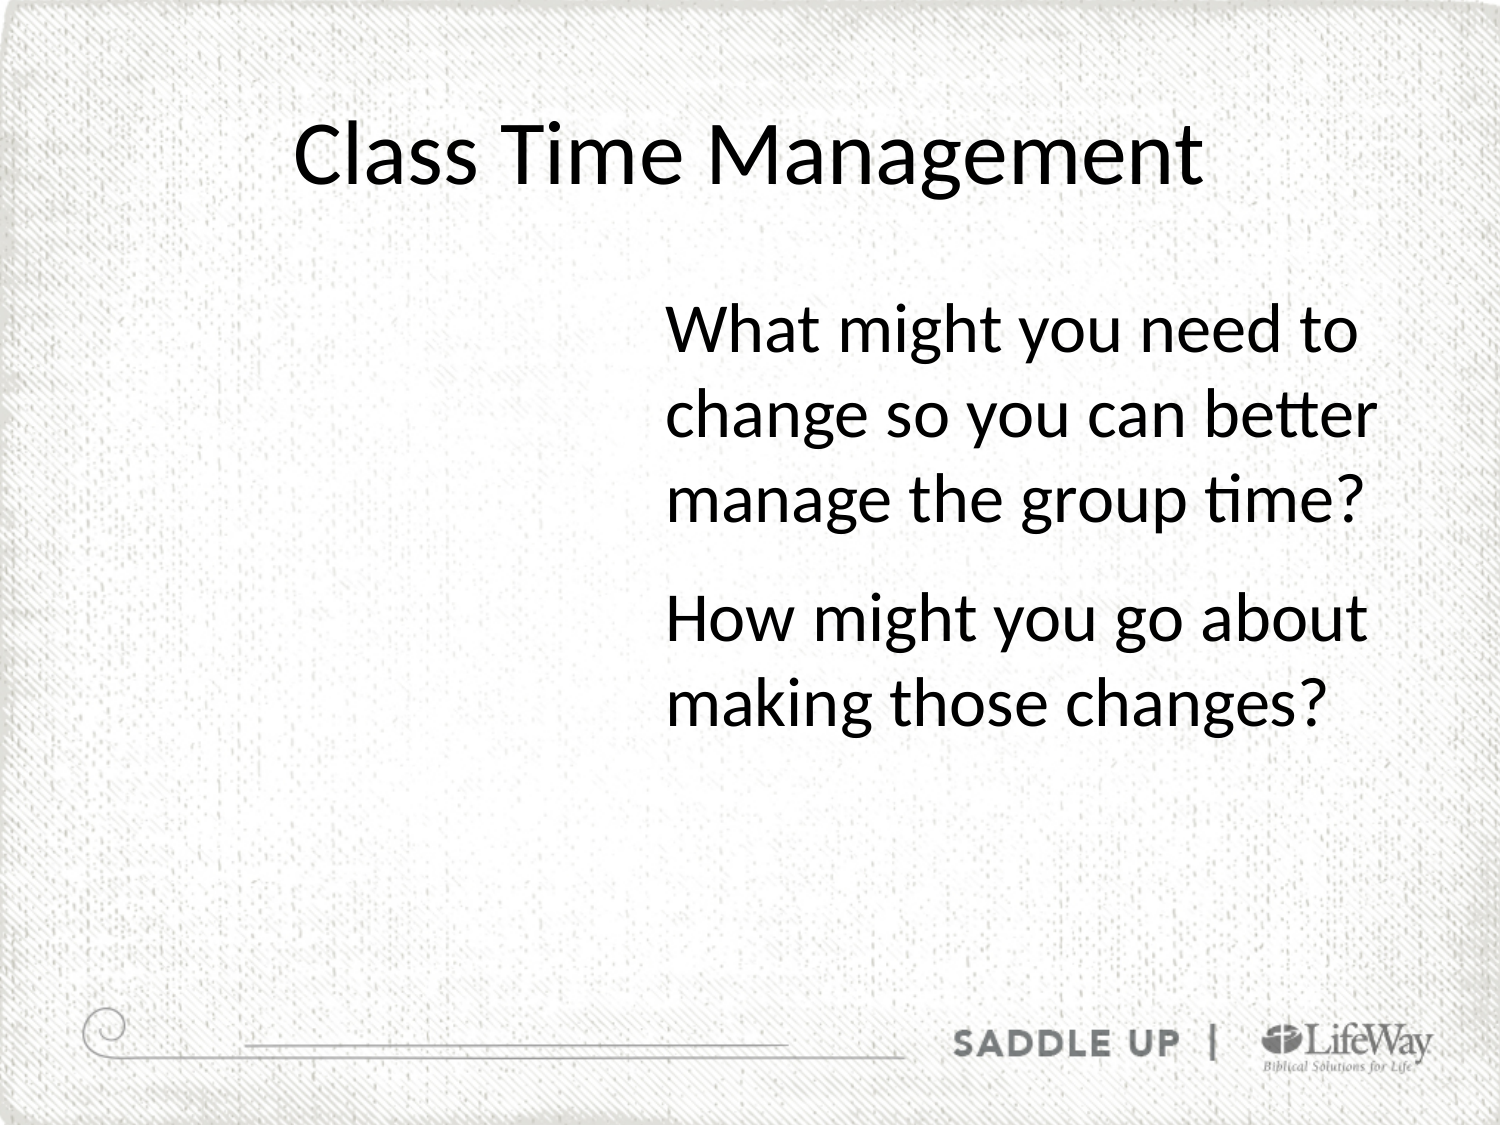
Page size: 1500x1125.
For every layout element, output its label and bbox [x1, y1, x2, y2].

list [0, 0, 1500, 1125]
